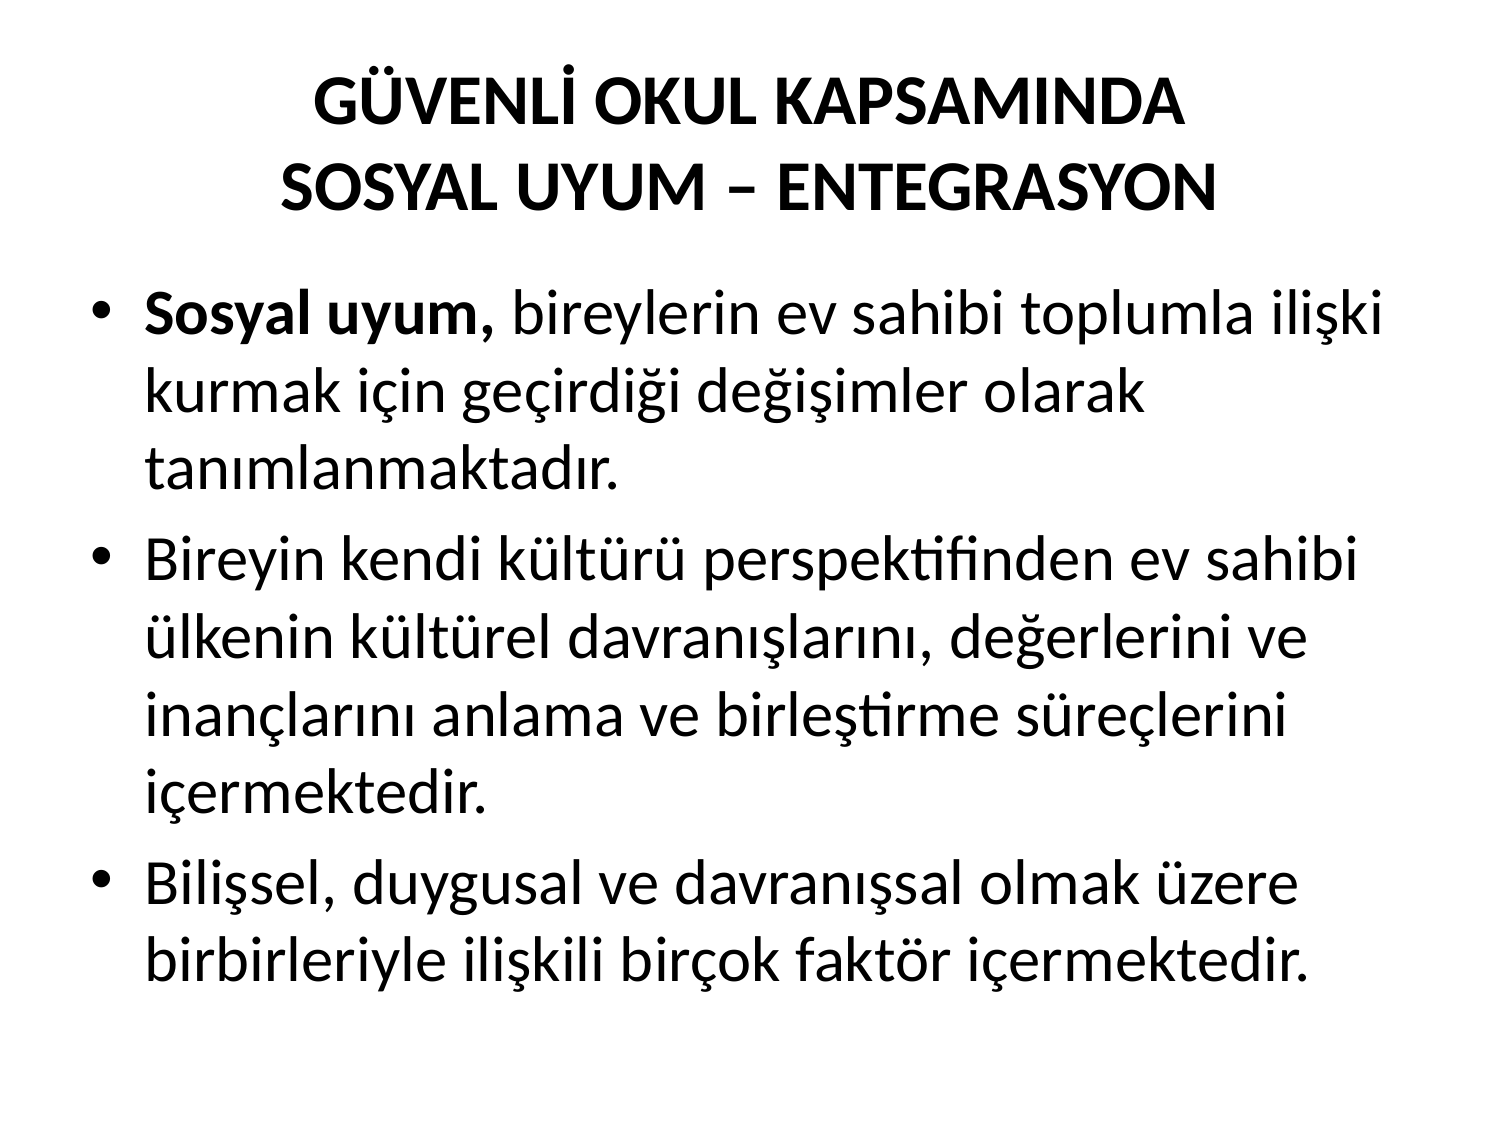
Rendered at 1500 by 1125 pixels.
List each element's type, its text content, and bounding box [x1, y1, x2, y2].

list Sosyal uyum, bireylerin ev sahibi toplumla ilişki kurmak için geçirdiği değişimler olarak tanımlanmaktadır. Bireyin kendi kültürü perspektifinden ev sahibi ülkenin kültürel davranışlarını, değerlerini ve inançlarını anlama ve birleştirme süreçlerini içermektedir. Bilişsel, duygusal ve davranışsal olmak üzere birbirleriyle ilişkili birçok faktör içermektedir. [75, 262, 1425, 1005]
title GÜVENLİ OKUL KAPSAMINDA SOSYAL UYUM – ENTEGRASYON [75, 45, 1425, 233]
